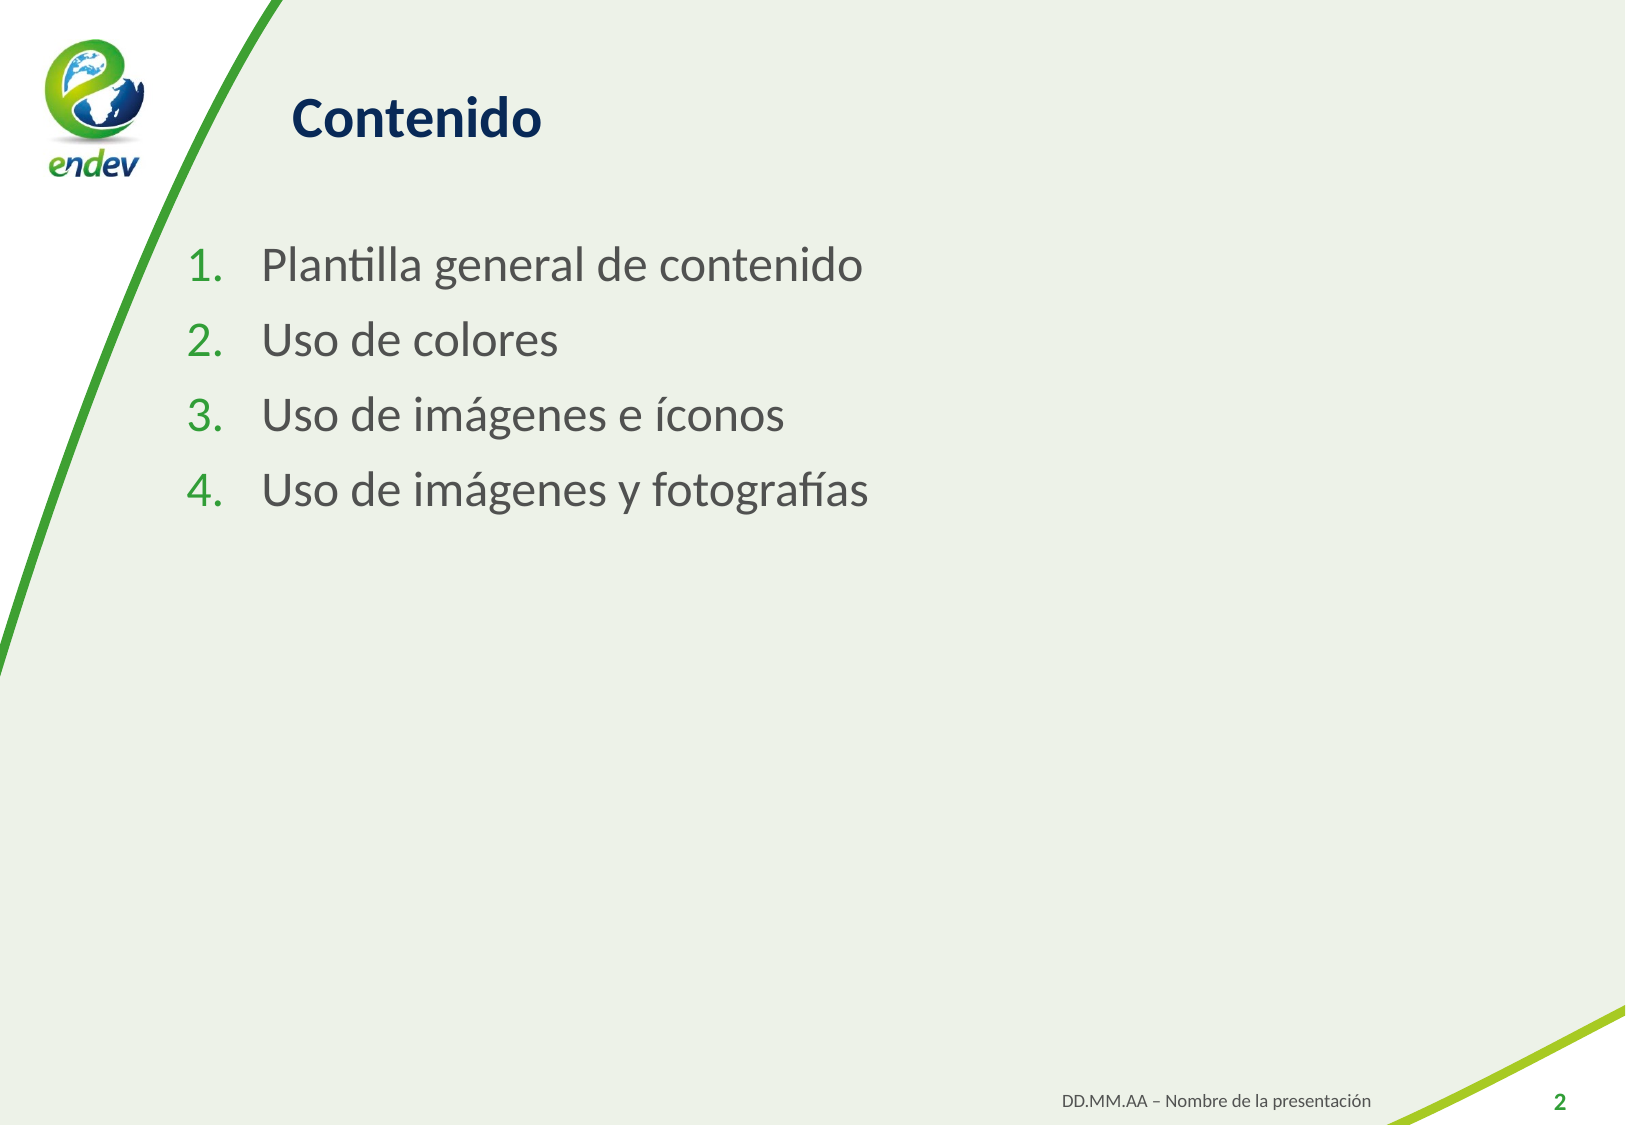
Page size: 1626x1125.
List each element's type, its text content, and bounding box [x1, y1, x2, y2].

title Contenido [292, 7, 1557, 158]
list Plantilla general de contenido Uso de colores Uso de imágenes e íconos Uso de imágenes y fotografías [186, 231, 1545, 1075]
footer DD.MM.AA – Nombre de la presentación [871, 1074, 1387, 1125]
picture [32, 39, 157, 177]
slide_number 2 [1516, 1074, 1604, 1125]
